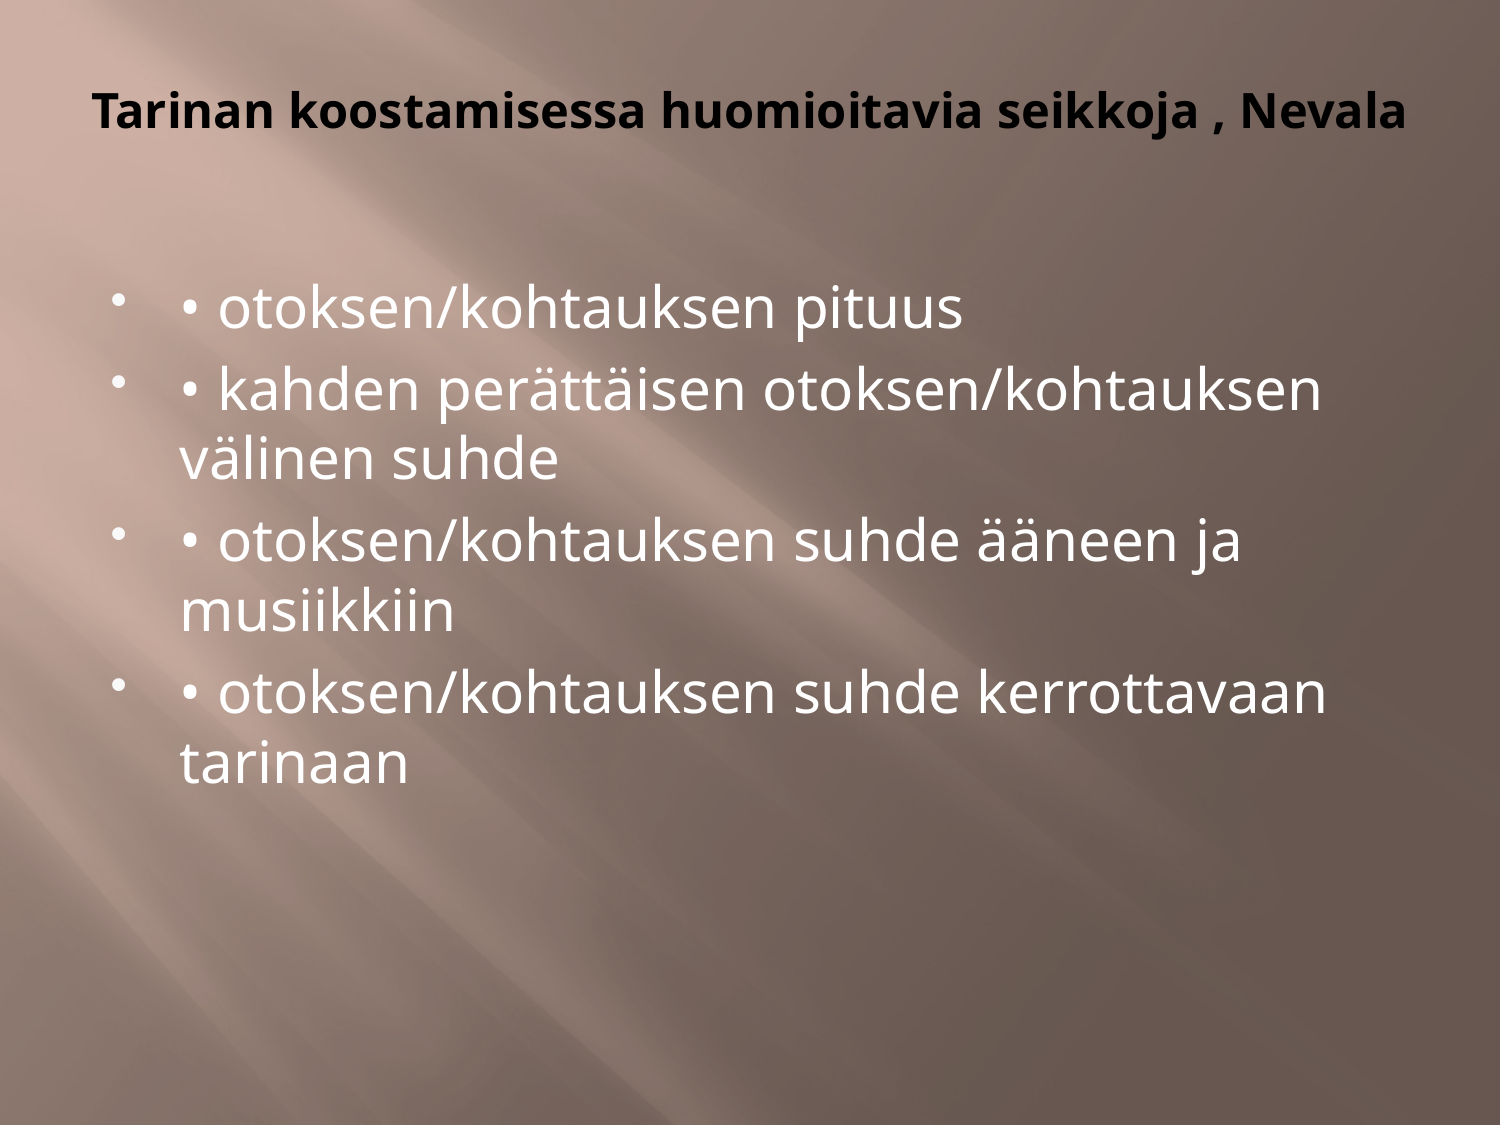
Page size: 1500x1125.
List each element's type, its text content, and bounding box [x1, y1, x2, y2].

list • otoksen/kohtauksen pituus • kahden perättäisen otoksen/kohtauksen välinen suhde • otoksen/kohtauksen suhde ääneen ja musiikkiin • otoksen/kohtauksen suhde kerrottavaan tarinaan [75, 262, 1425, 1035]
title Tarinan koostamisessa huomioitavia seikkoja , Nevala [75, 45, 1425, 233]
